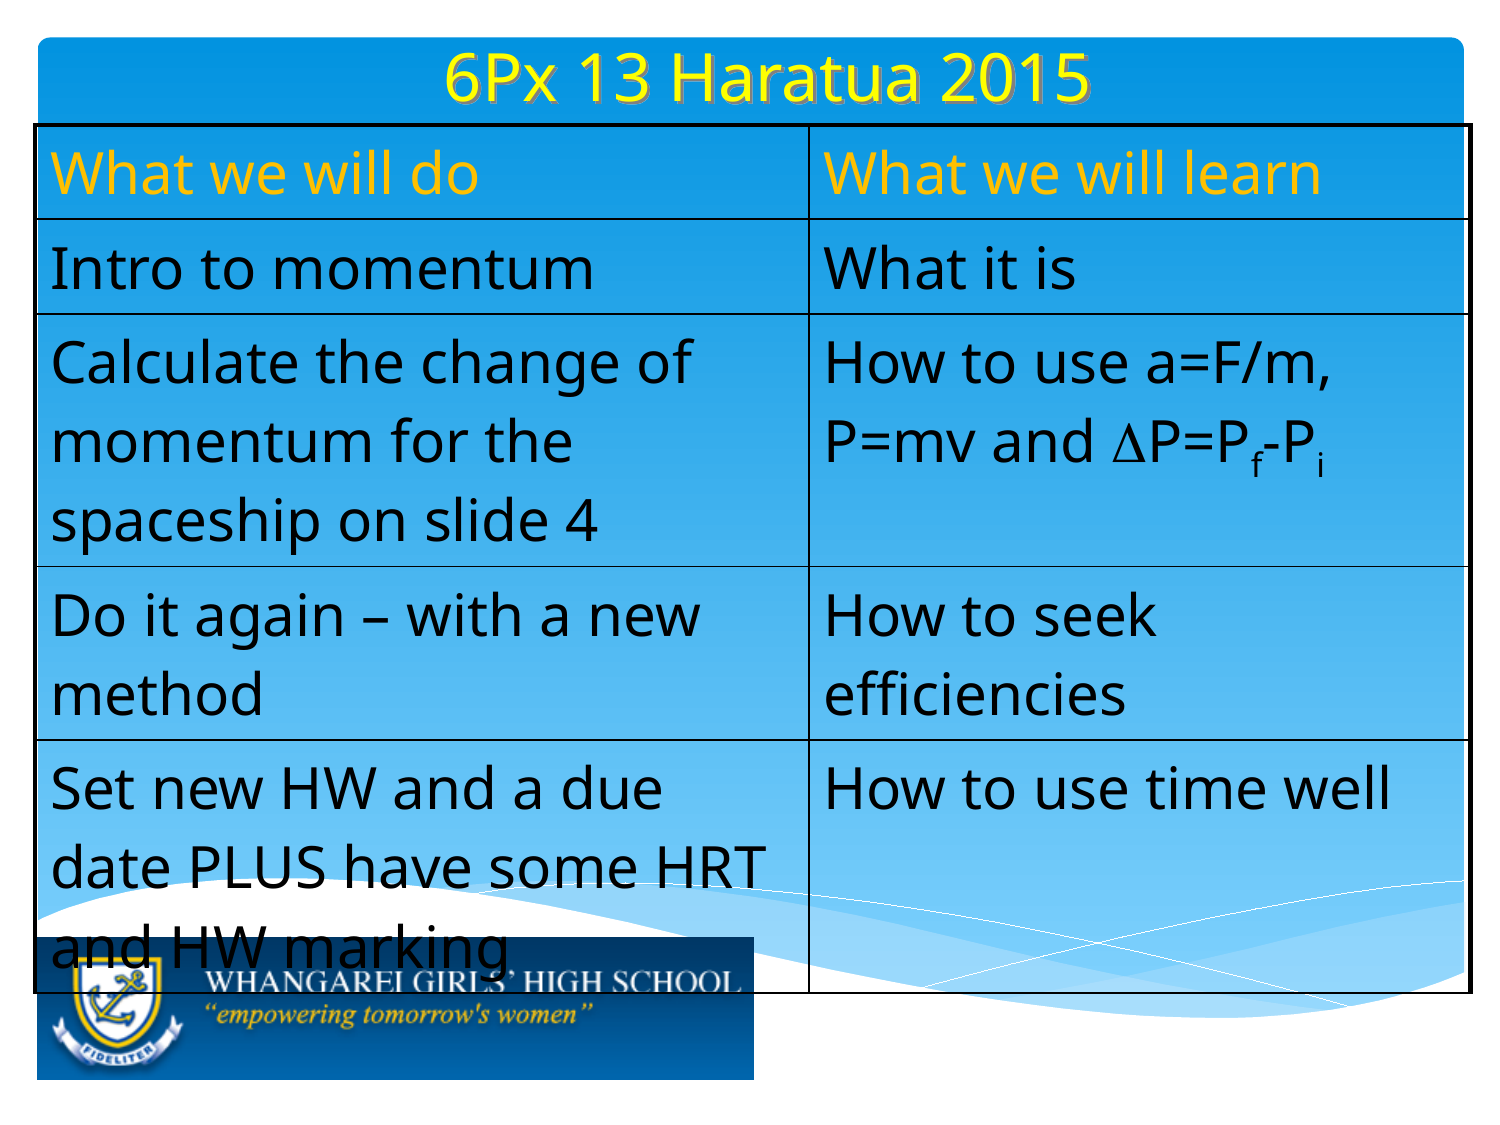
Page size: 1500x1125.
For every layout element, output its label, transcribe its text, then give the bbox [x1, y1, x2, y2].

table_cell How to use time well [810, 741, 1468, 992]
table_header What we will do [37, 127, 808, 218]
text_box 6Px 13 Haratua 2015 [162, 24, 1375, 123]
table_cell How to use a=F/m, P=mv and P=Pf-Pi [810, 315, 1468, 566]
picture [37, 937, 754, 1080]
table_cell Set new HW and a due date PLUS have some HRT and HW marking [37, 741, 808, 992]
table_cell Calculate the change of momentum for the spaceship on slide 4 [37, 315, 808, 566]
table_header What we will learn [810, 127, 1468, 218]
table_cell Do it again – with a new method [37, 567, 808, 739]
table_cell Intro to momentum [37, 220, 808, 313]
table_cell How to seek efficiencies [810, 567, 1468, 739]
table_cell What it is [810, 220, 1468, 313]
